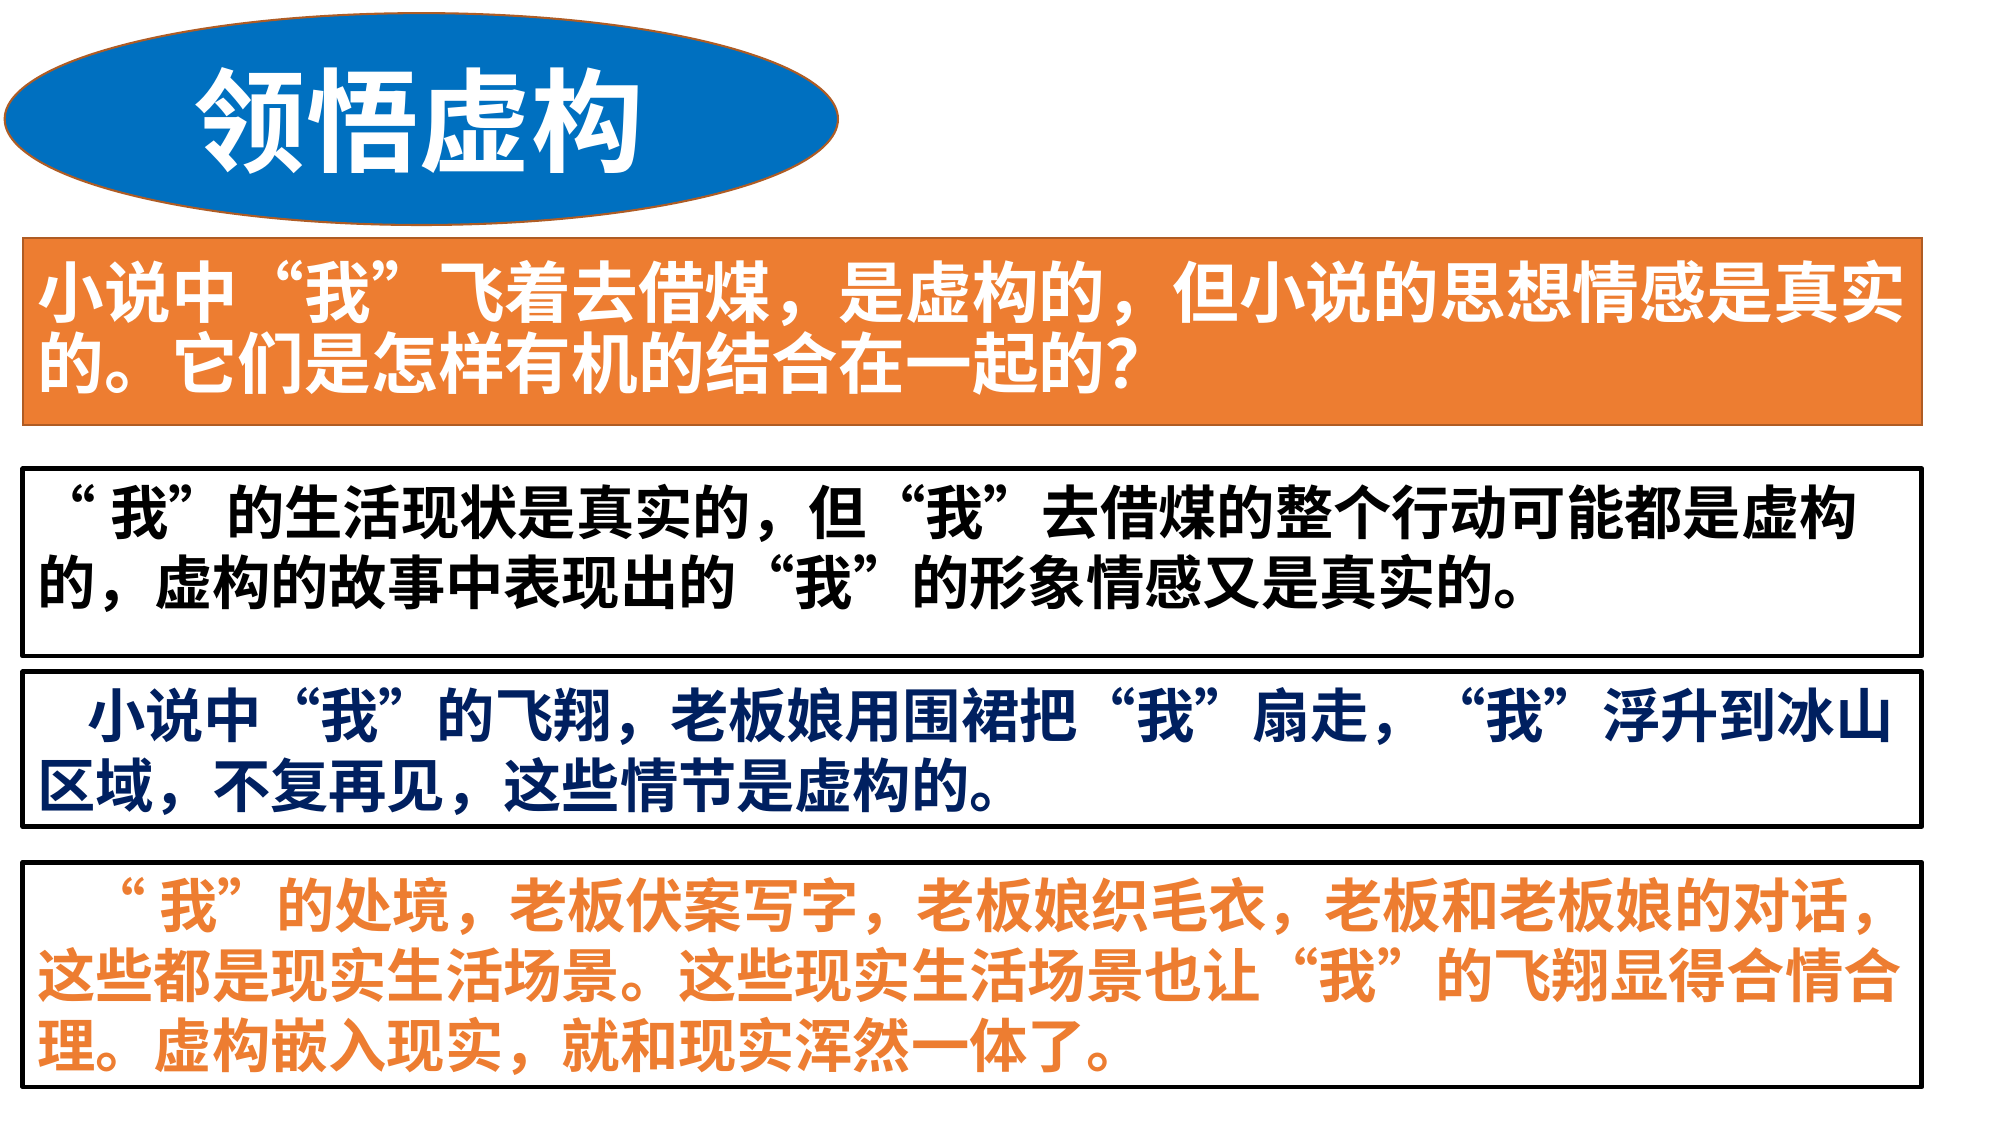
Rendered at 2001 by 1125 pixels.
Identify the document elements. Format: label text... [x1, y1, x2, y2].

title 小说中“我”飞着去借煤，是虚构的，但小说的思想情感是真实的。它们是怎样有机的结合在一起的？ [22, 237, 1923, 426]
text_box “我”的处境，老板伏案写字，老板娘织毛衣，老板和老板娘的对话，这些都是现实生活场景。这些现实生活场景也让“我”的飞翔显得合情合理。虚构嵌入现实，就和现实浑然一体了。 [22, 862, 1922, 1087]
text_box 领悟虚构 [3, 12, 840, 227]
text_box 小说中“我”的飞翔，老板娘用围裙把“我”扇走，“我”浮升到冰山区域，不复再见，这些情节是虚构的。 [22, 671, 1922, 827]
list “我”的生活现状是真实的，但“我”去借煤的整个行动可能都是虚构的，虚构的故事中表现出的“我”的形象情感又是真实的。 [22, 468, 1922, 657]
